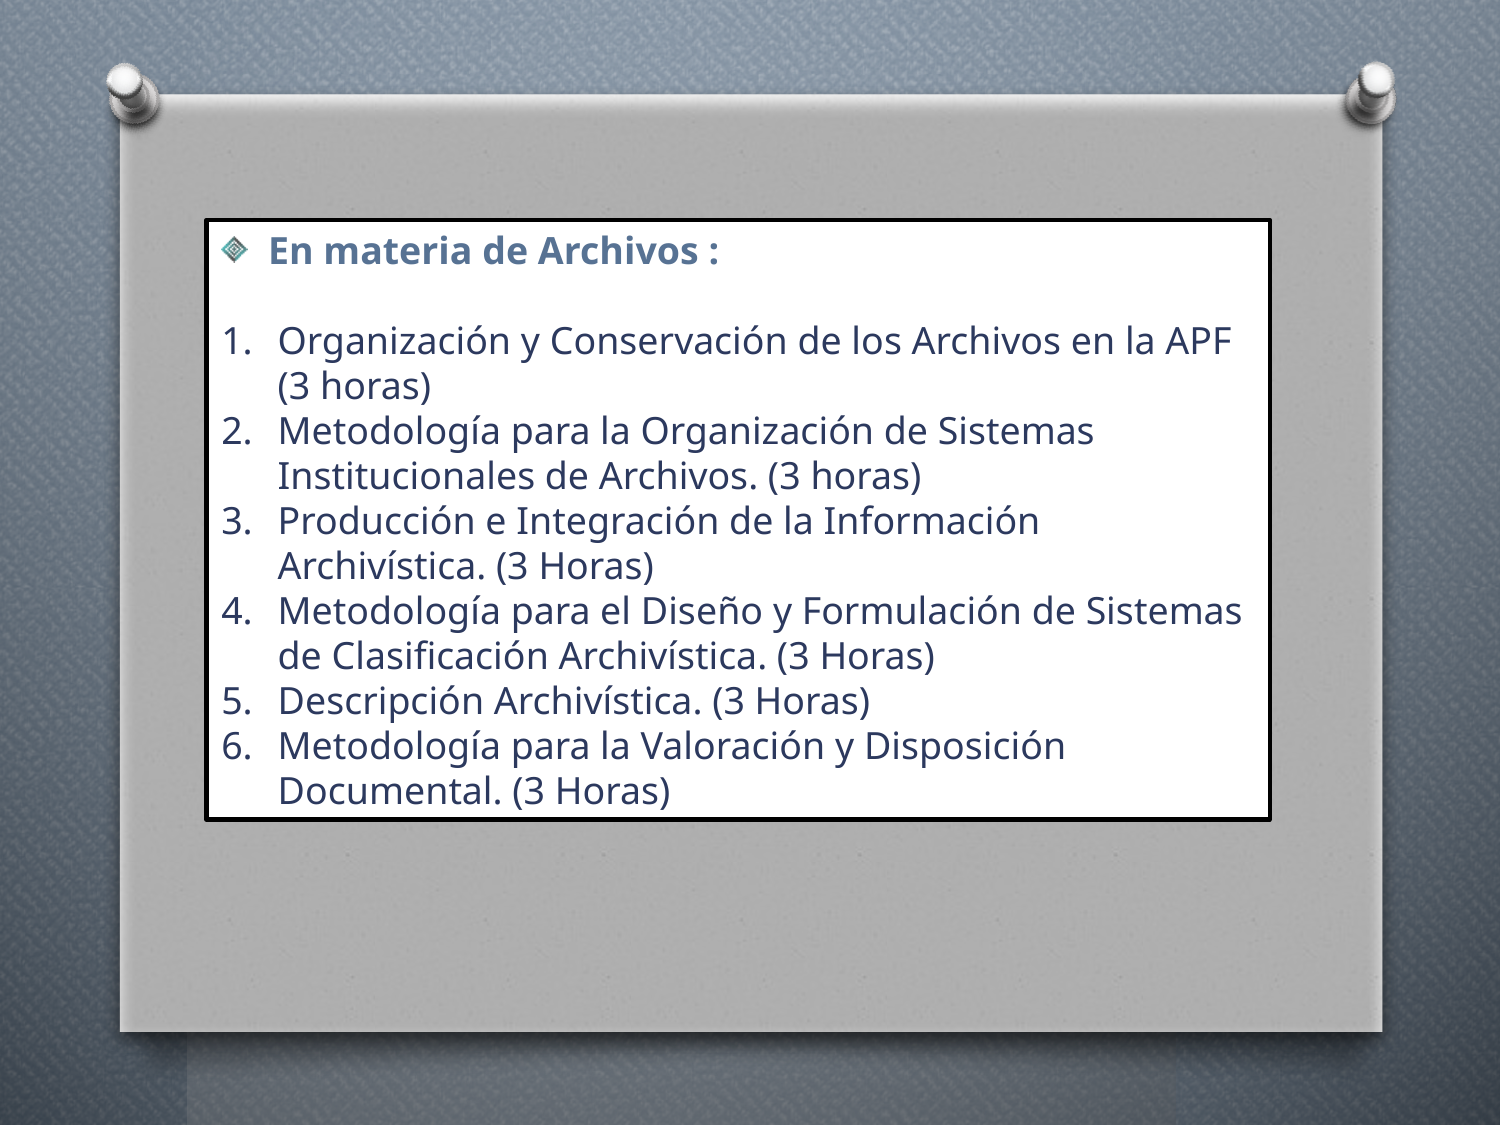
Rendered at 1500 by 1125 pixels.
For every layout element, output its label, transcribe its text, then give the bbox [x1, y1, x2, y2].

picture [75, 29, 198, 153]
picture [1317, 35, 1439, 156]
text_box En materia de Archivos : Organización y Conservación de los Archivos en la APF (3 horas) Metodología para la Organización de Sistemas Institucionales de Archivos. (3 horas) Producción e Integración de la Información Archivística. (3 Horas) Metodología para el Diseño y Formulación de Sistemas de Clasificación Archivística. (3 Horas) Descripción Archivística. (3 Horas) Metodología para la Valoración y Disposición Documental. (3 Horas) [204, 218, 1272, 822]
picture [221, 236, 248, 263]
